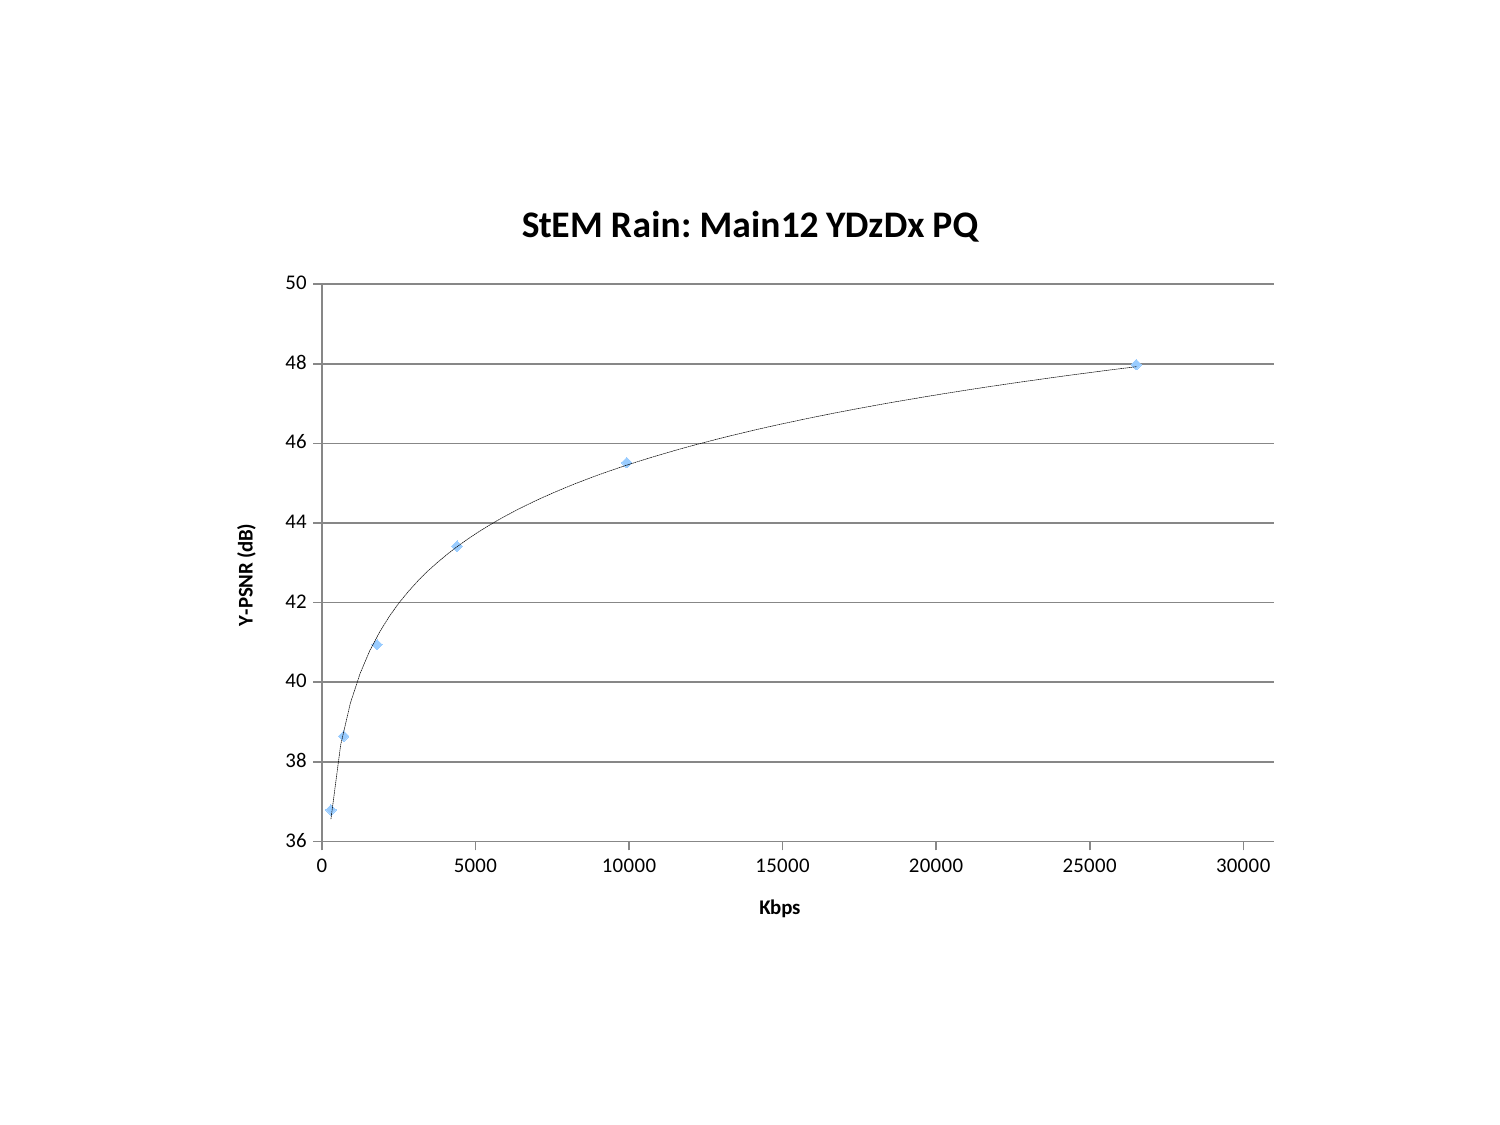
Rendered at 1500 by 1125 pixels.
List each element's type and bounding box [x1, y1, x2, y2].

chart [203, 174, 1296, 951]
